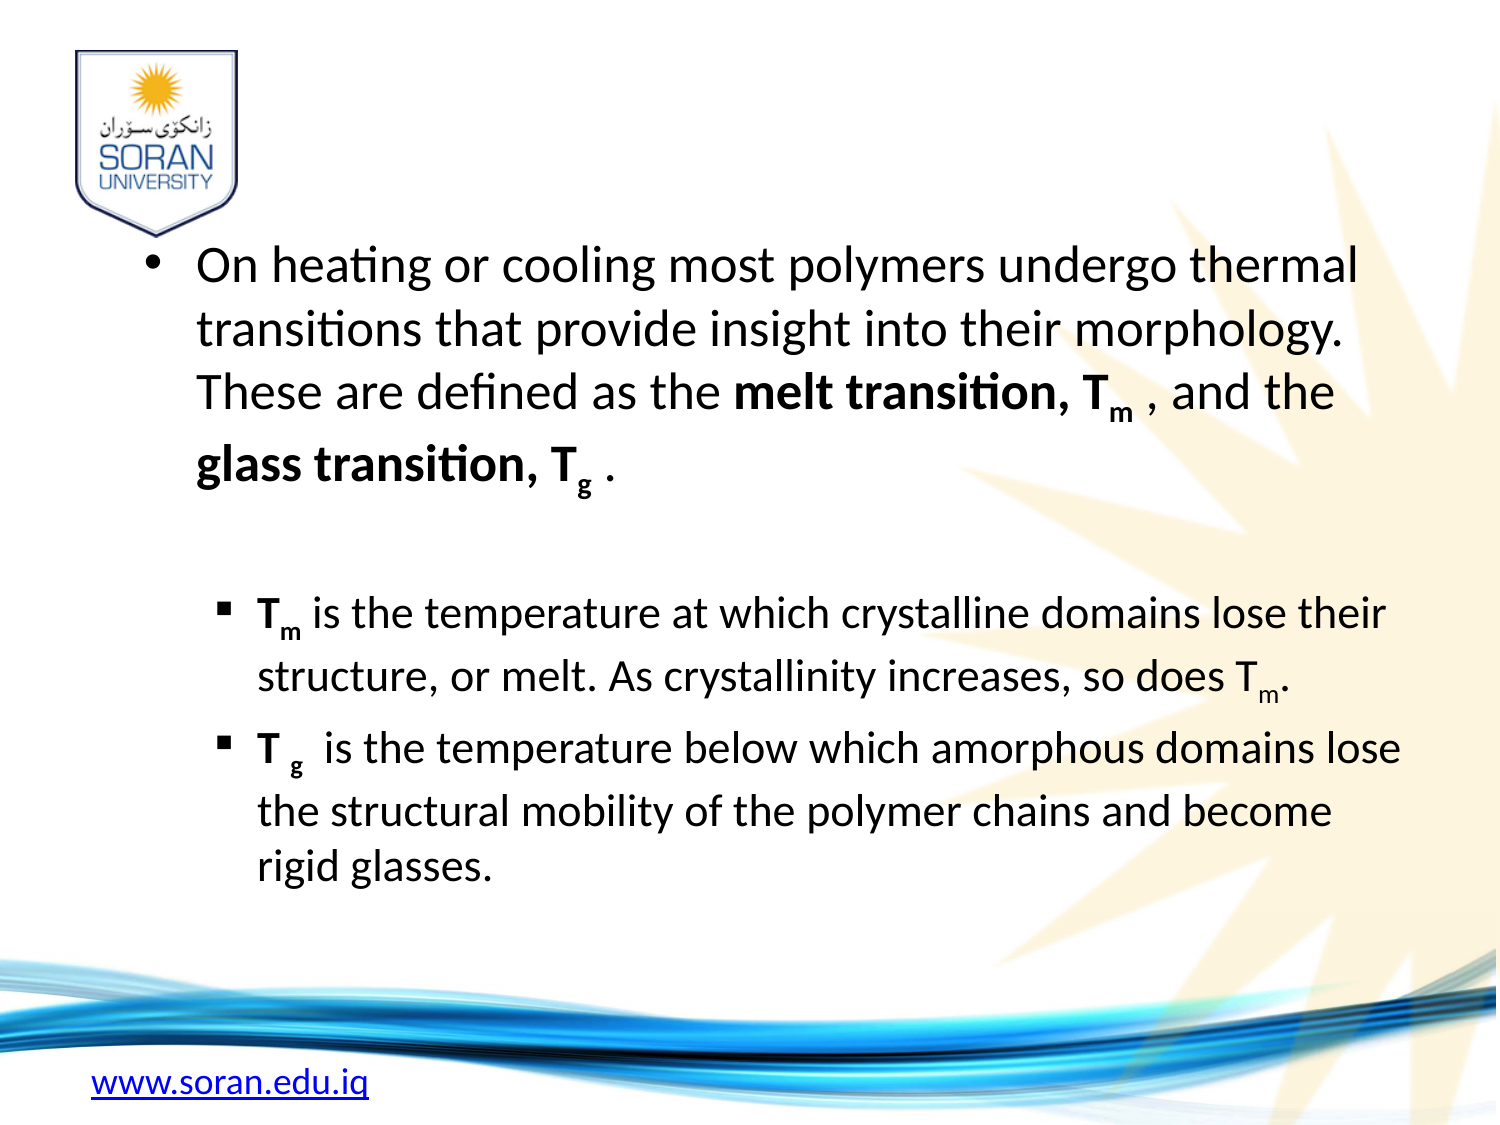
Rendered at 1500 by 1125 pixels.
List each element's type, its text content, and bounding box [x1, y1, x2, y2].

list On heating or cooling most polymers undergo thermal transitions that provide insight into their morphology. These are defined as the melt transition, Tm , and the glass transition, Tg . Tm is the temperature at which crystalline domains lose their structure, or melt. As crystallinity increases, so does Tm. T g is the temperature below which amorphous domains lose the structural mobility of the polymer chains and become rigid glasses. [128, 222, 1423, 937]
picture [0, 99, 1500, 1125]
picture [75, 50, 238, 238]
